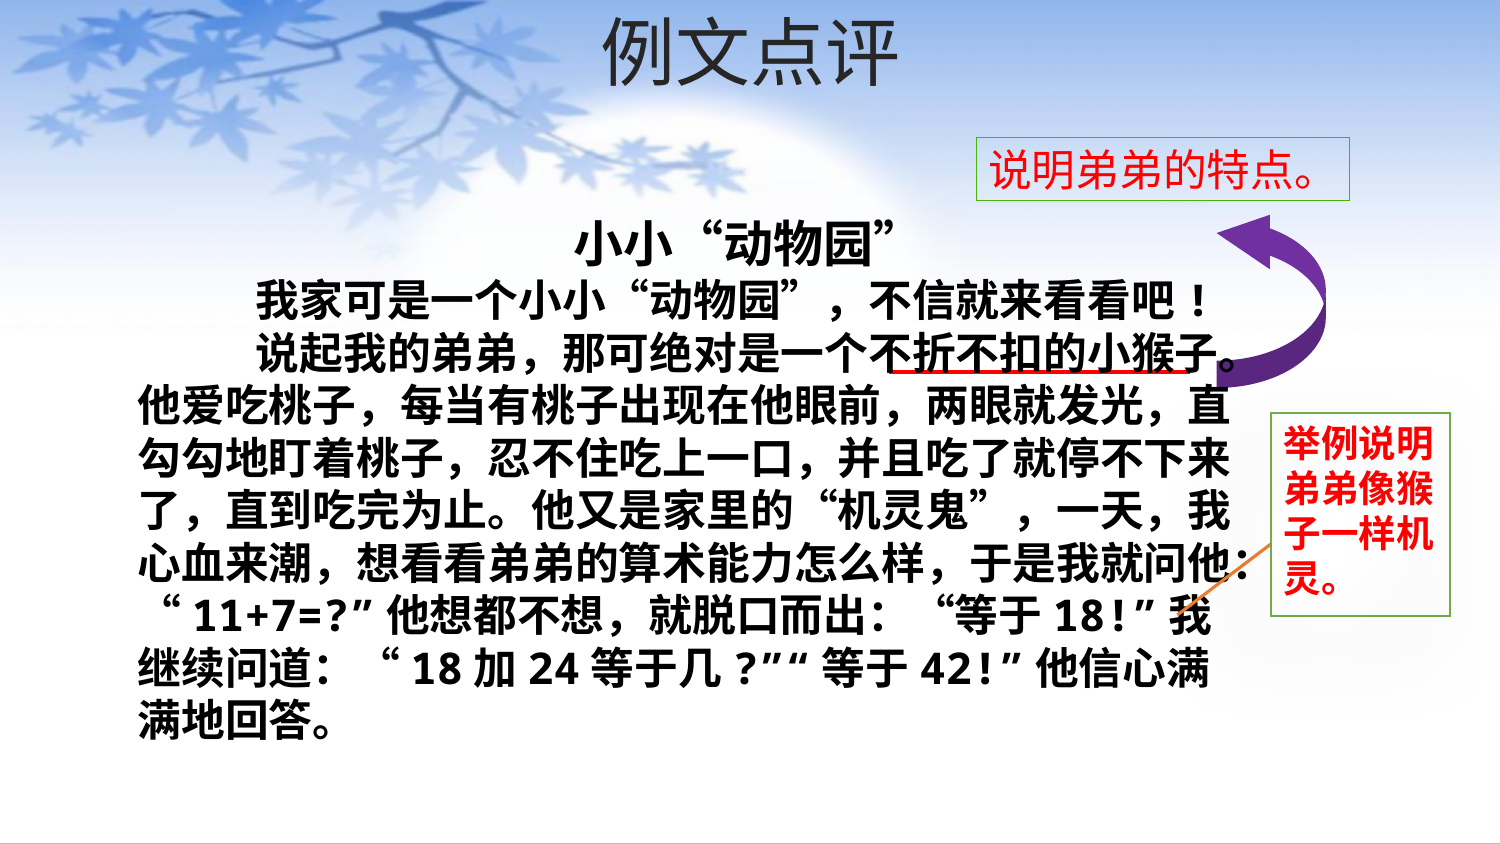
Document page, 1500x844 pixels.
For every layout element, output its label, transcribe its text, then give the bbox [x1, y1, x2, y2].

text_box 说明弟弟的特点。 [976, 137, 1350, 201]
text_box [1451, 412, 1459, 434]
title 例文点评 [103, 0, 1397, 102]
text_box [1270, 412, 1451, 617]
text_box [1257, 213, 1327, 384]
text_box 小小“动物园” 我家可是一个小小“动物园”，不信就来看看吧! 说起我的弟弟，那可绝对是一个不折不扣的小猴子。他爱吃桃子，每当有桃子出现在他眼前，两眼就发光，直勾勾地盯着桃子，忍不住吃上一口，并且吃了就停不下来了，直到吃完为止。他又是家里的“机灵鬼”，一天，我心血来潮，想看看弟弟的算术能力怎么样，于是我就问他：“11+7=?”他想都不想，就脱口而出：“等于18!”我继续问道：“18加24等于几?”“等于42!”他信心满满地回答。 [122, 205, 1257, 753]
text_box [1177, 544, 1271, 615]
picture [0, 0, 1500, 844]
